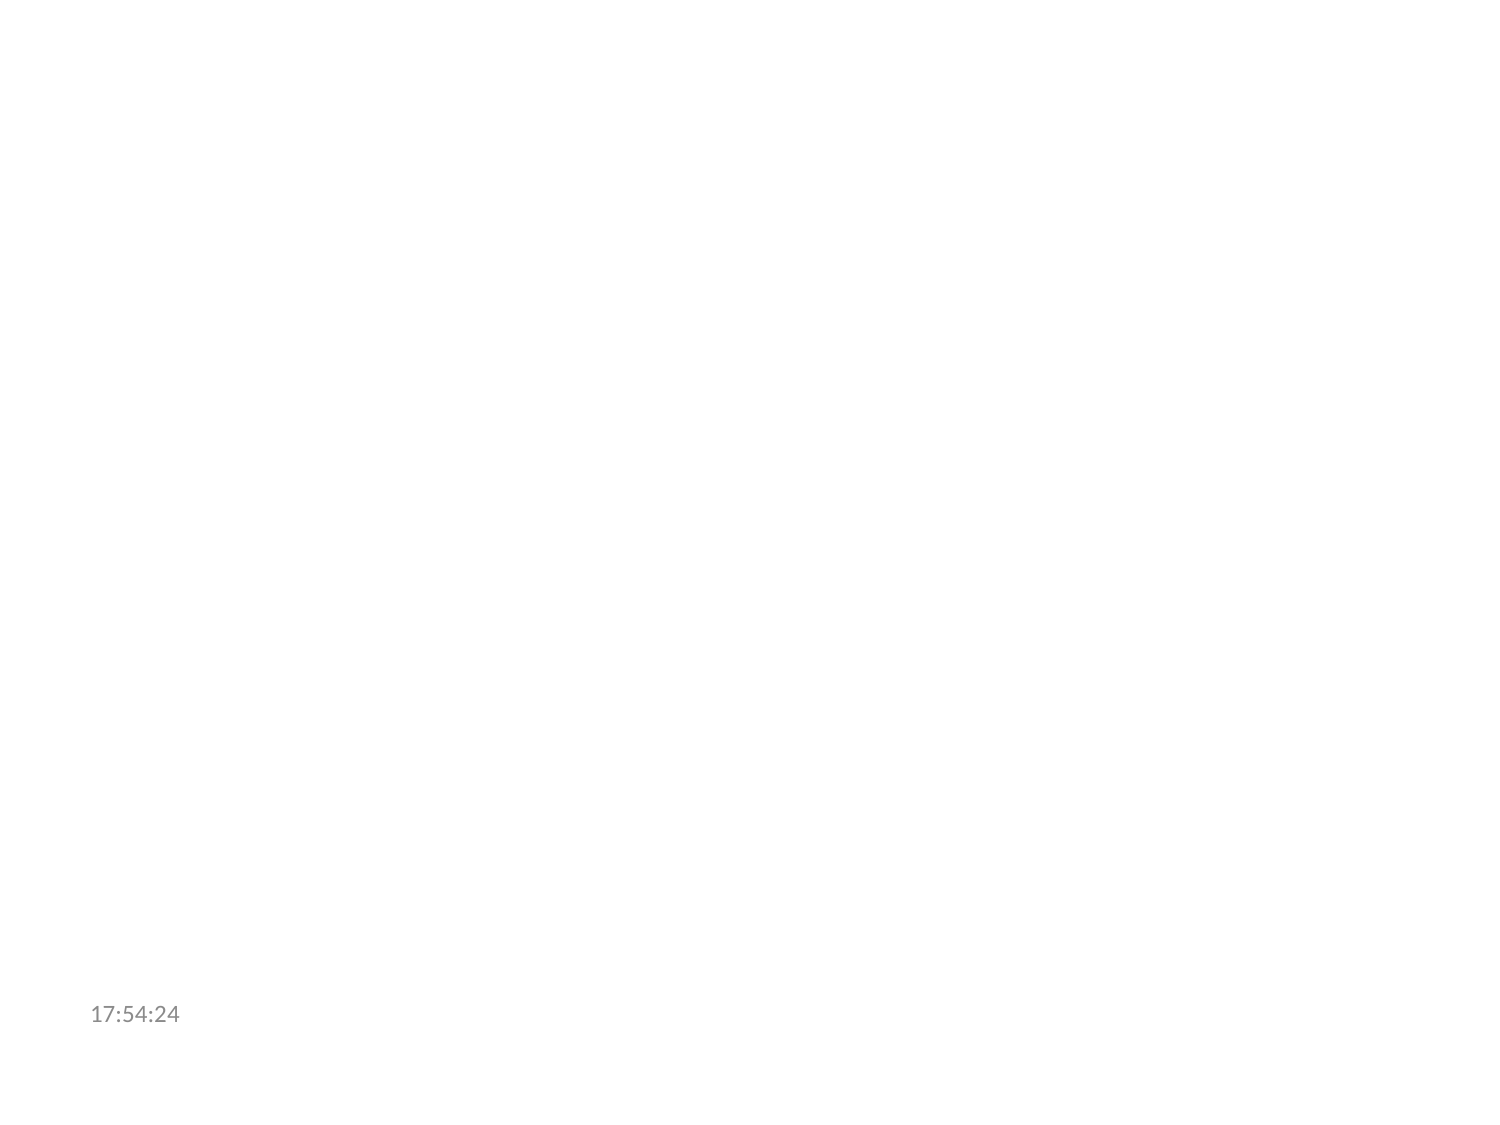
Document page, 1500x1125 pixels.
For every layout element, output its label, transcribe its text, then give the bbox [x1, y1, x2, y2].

text_box 15:35:09 [75, 982, 425, 1043]
